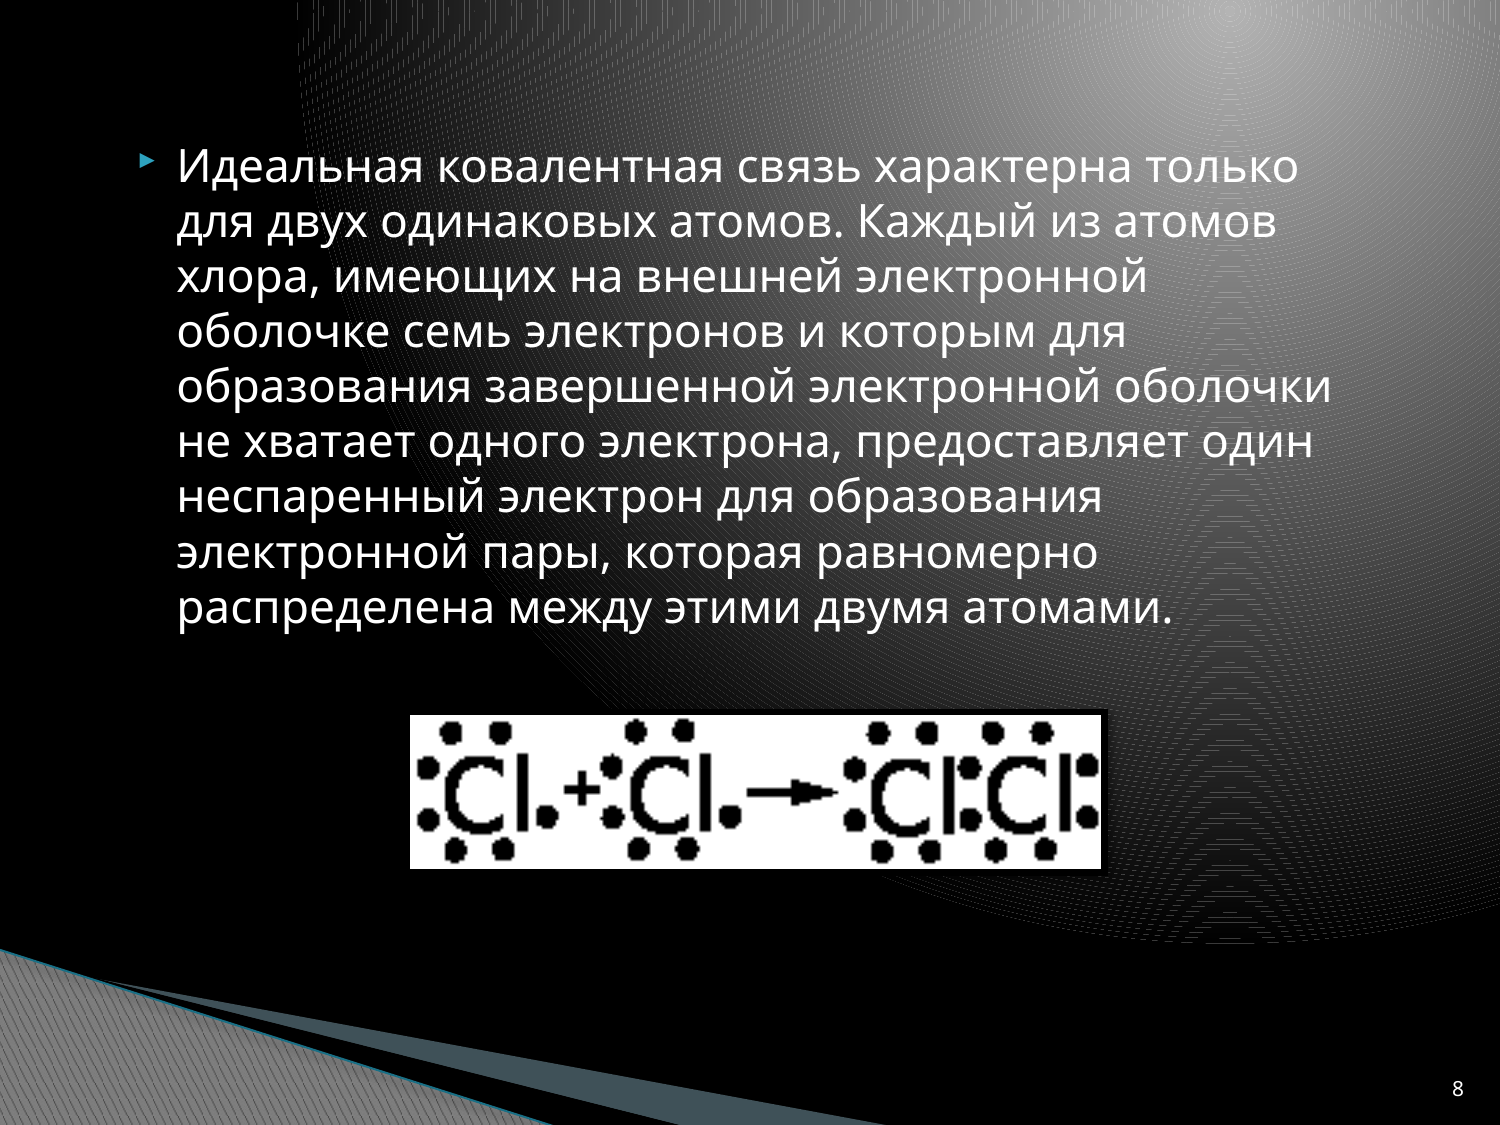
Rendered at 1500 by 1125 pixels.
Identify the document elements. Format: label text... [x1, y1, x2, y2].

list Идеальная ковалентная связь характерна только для двух одинаковых атомов. Каждый из атомов хлора, имеющих на внешней электронной оболочке семь электронов и которым для образования завершенной электронной оболочки не хватает одного электрона, предоставляет один неспаренный электрон для образования электронной пары, которая равномерно распределена между этими двумя атомами. [105, 128, 1360, 648]
slide_number 8 [1418, 1051, 1479, 1112]
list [409, 714, 1102, 870]
picture [0, 952, 543, 1125]
